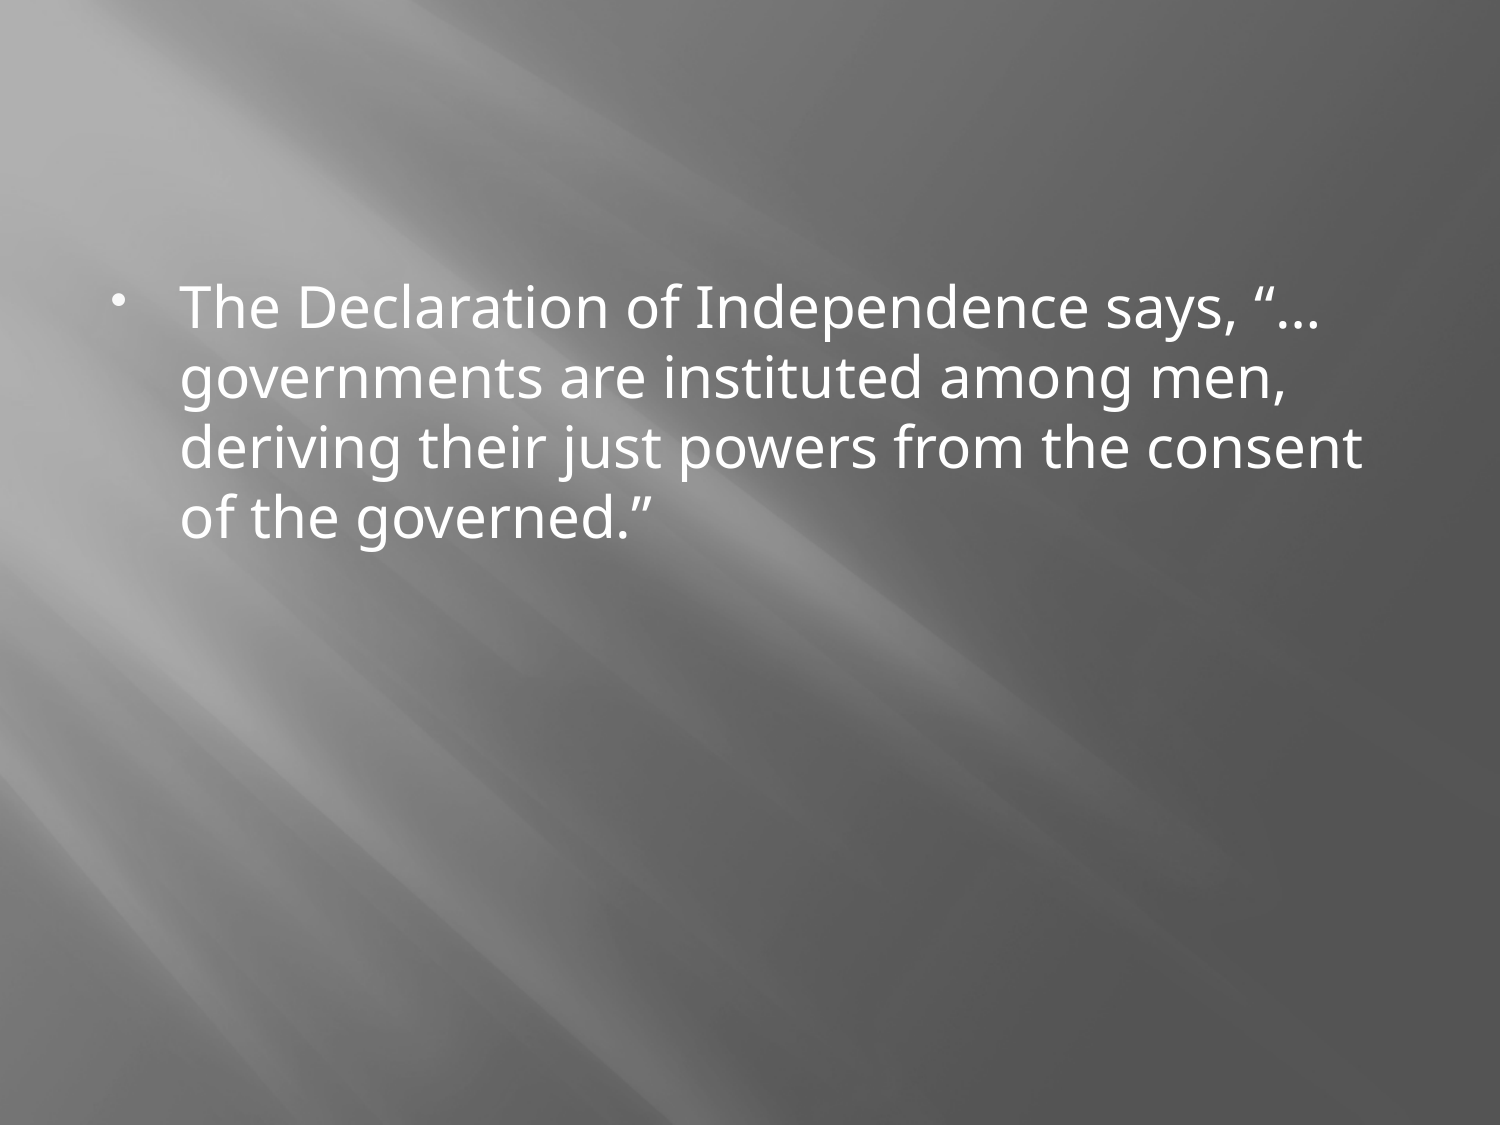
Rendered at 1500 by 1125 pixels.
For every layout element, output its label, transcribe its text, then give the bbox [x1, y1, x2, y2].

list The Declaration of Independence says, “…governments are instituted among men, deriving their just powers from the consent of the governed.” [75, 262, 1425, 1035]
